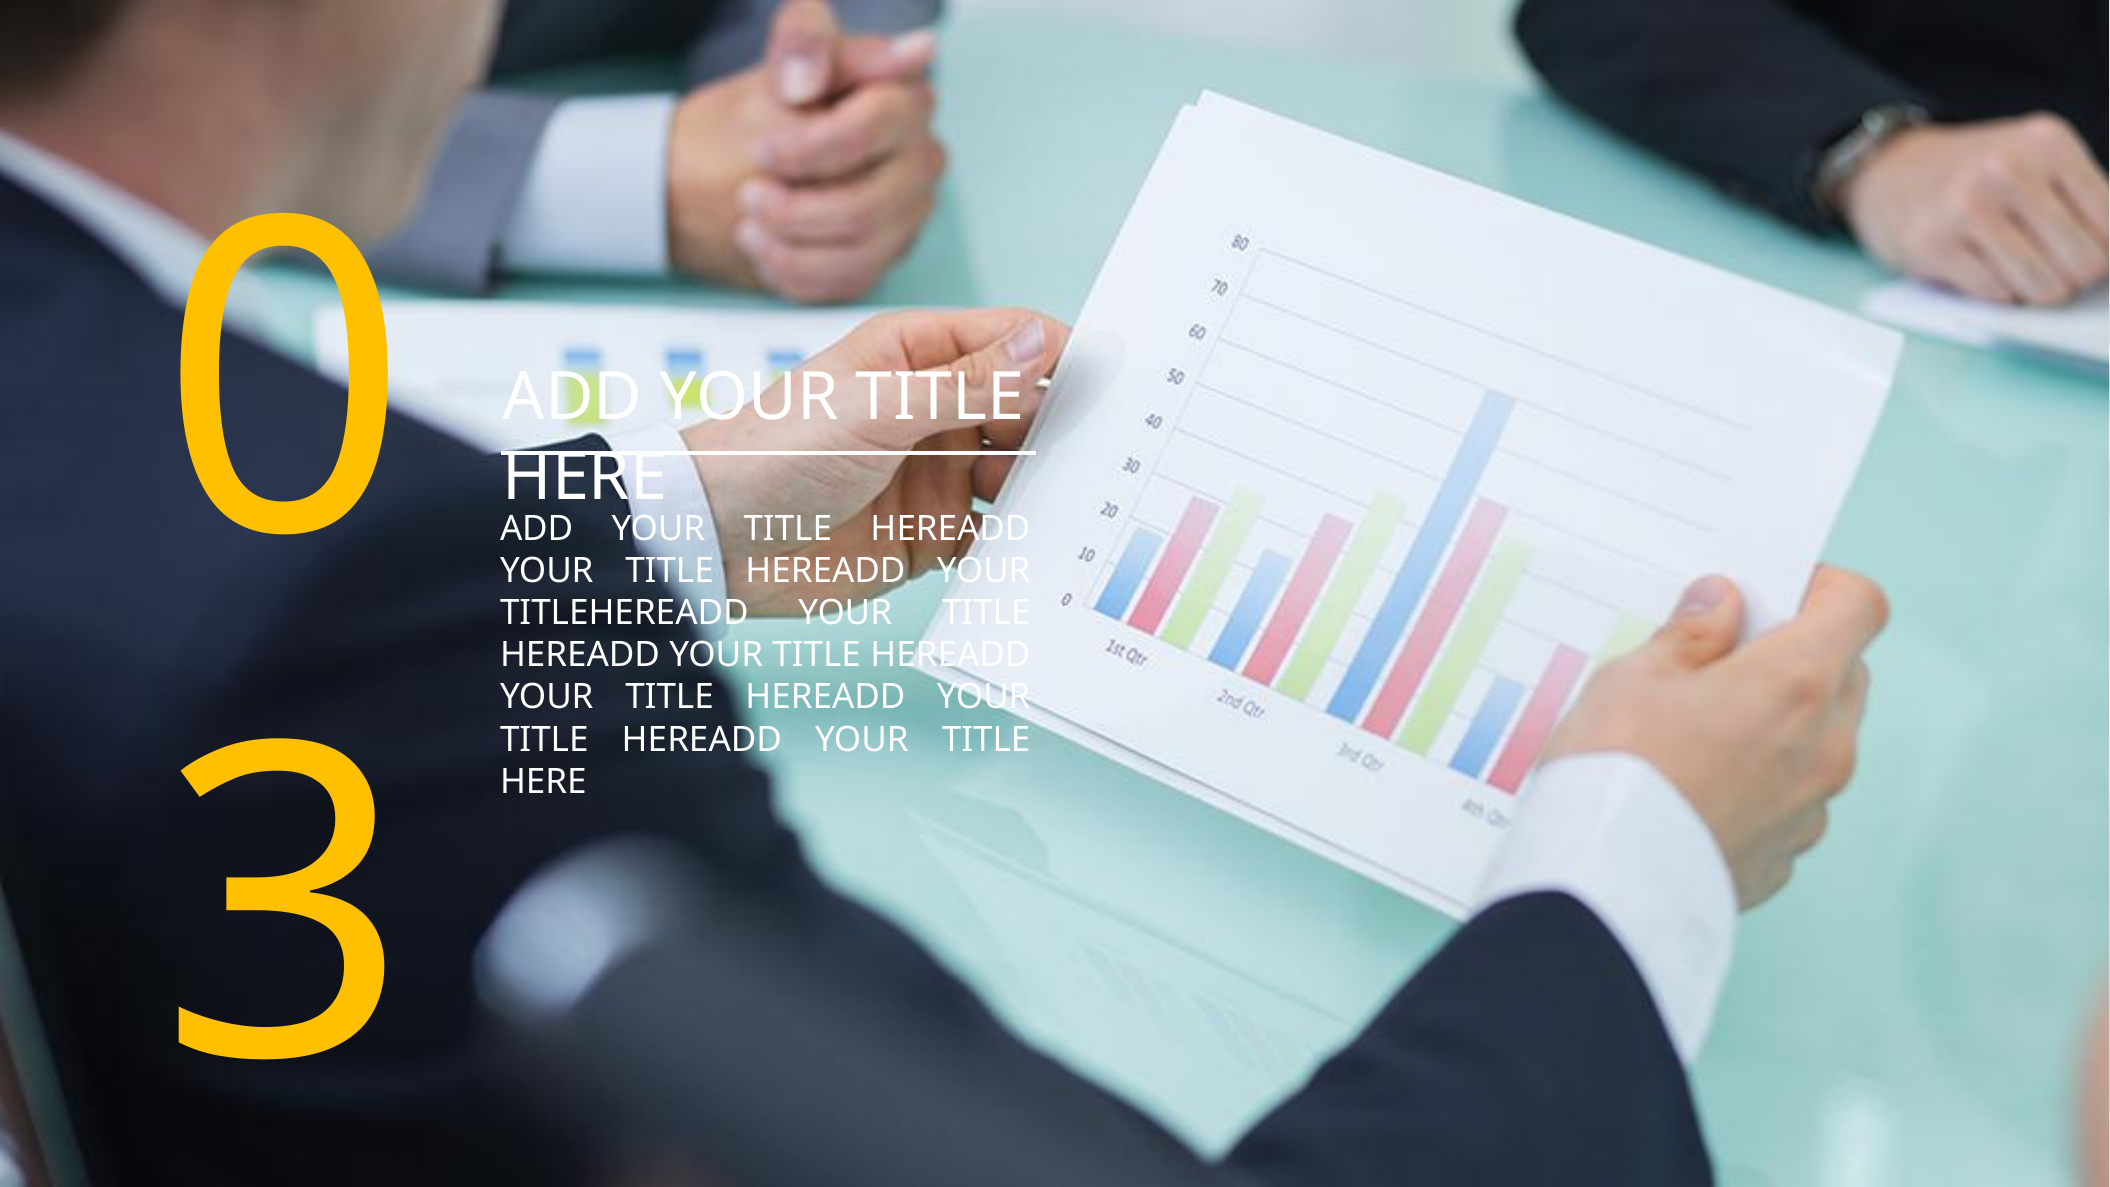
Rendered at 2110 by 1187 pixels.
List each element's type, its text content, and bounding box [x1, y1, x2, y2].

text_box ADD YOUR TITLE HEREADD YOUR TITLE HEREADD YOUR TITLEHEREADD YOUR TITLE HEREADD YOUR TITLE HEREADD YOUR TITLE HEREADD YOUR TITLE HEREADD YOUR TITLE HERE [485, 498, 1046, 808]
text_box [0, 0, 2110, 1187]
text_box 03 [145, 85, 675, 1150]
text_box ADD YOUR TITLE HERE [487, 345, 1211, 520]
